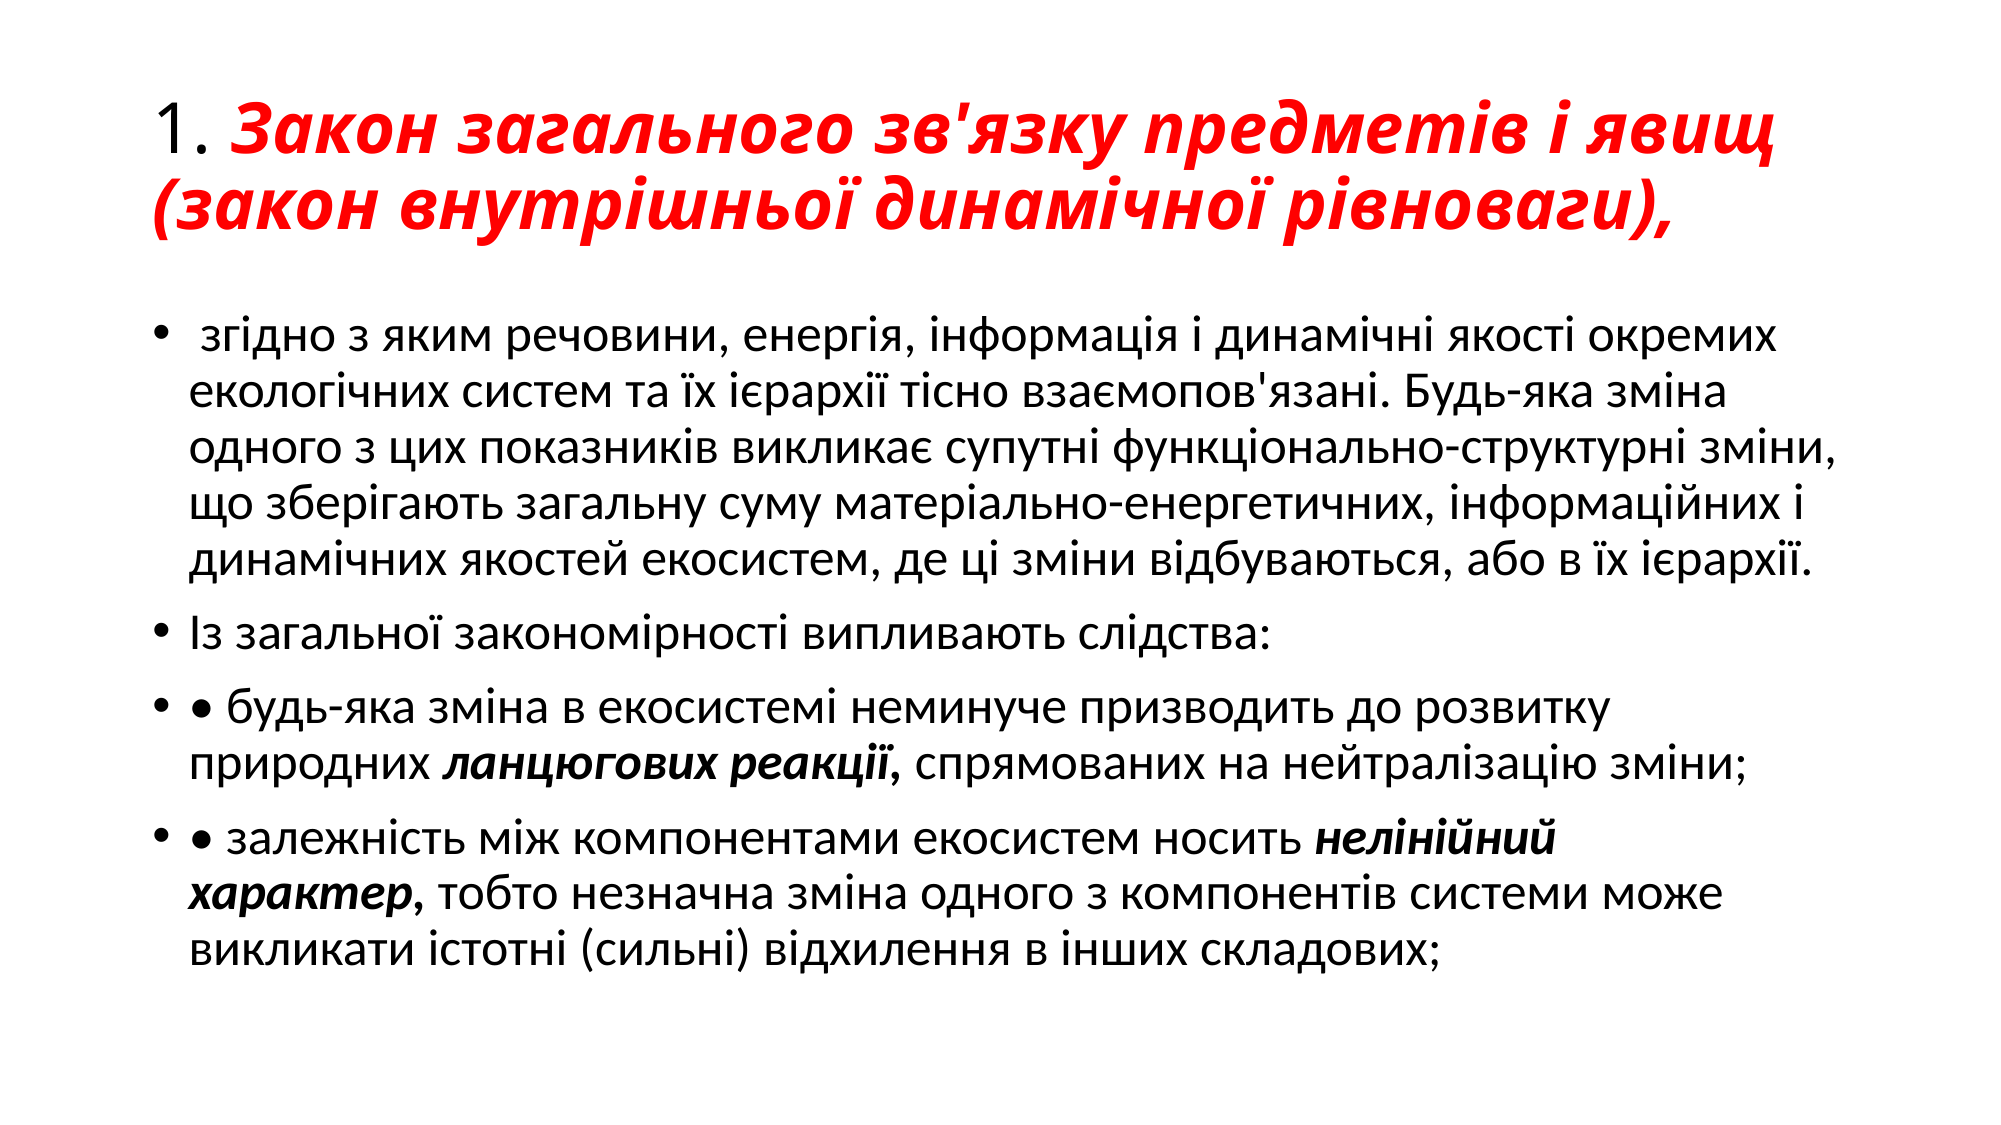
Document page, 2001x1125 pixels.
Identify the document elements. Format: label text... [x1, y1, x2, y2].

title 1. Закон загального зв'язку предметів і явищ (закон внутрішньої динамічної рівноваги), [137, 59, 1863, 278]
list згідно з яким речовини, енергія, інформація і динамічні якості окремих екологічних систем та їх ієрархії тісно взаємопов'язані. Будь-яка зміна одного з цих показників викликає супутні функціонально-структурні зміни, що зберігають загальну суму матеріально-енергетичних, інформаційних і динамічних якостей екосистем, де ці зміни відбуваються, або в їх ієрархії. Із загальної закономірності випливають слідства: • будь-яка зміна в екосистемі неминуче призводить до розвитку природних ланцюгових реакції, спрямованих на нейтралізацію зміни; • залежність між компонентами екосистем носить нелінійний характер, тобто незначна зміна одного з компонентів системи може викликати істотні (сильні) відхилення в інших складових; [137, 299, 1863, 1014]
